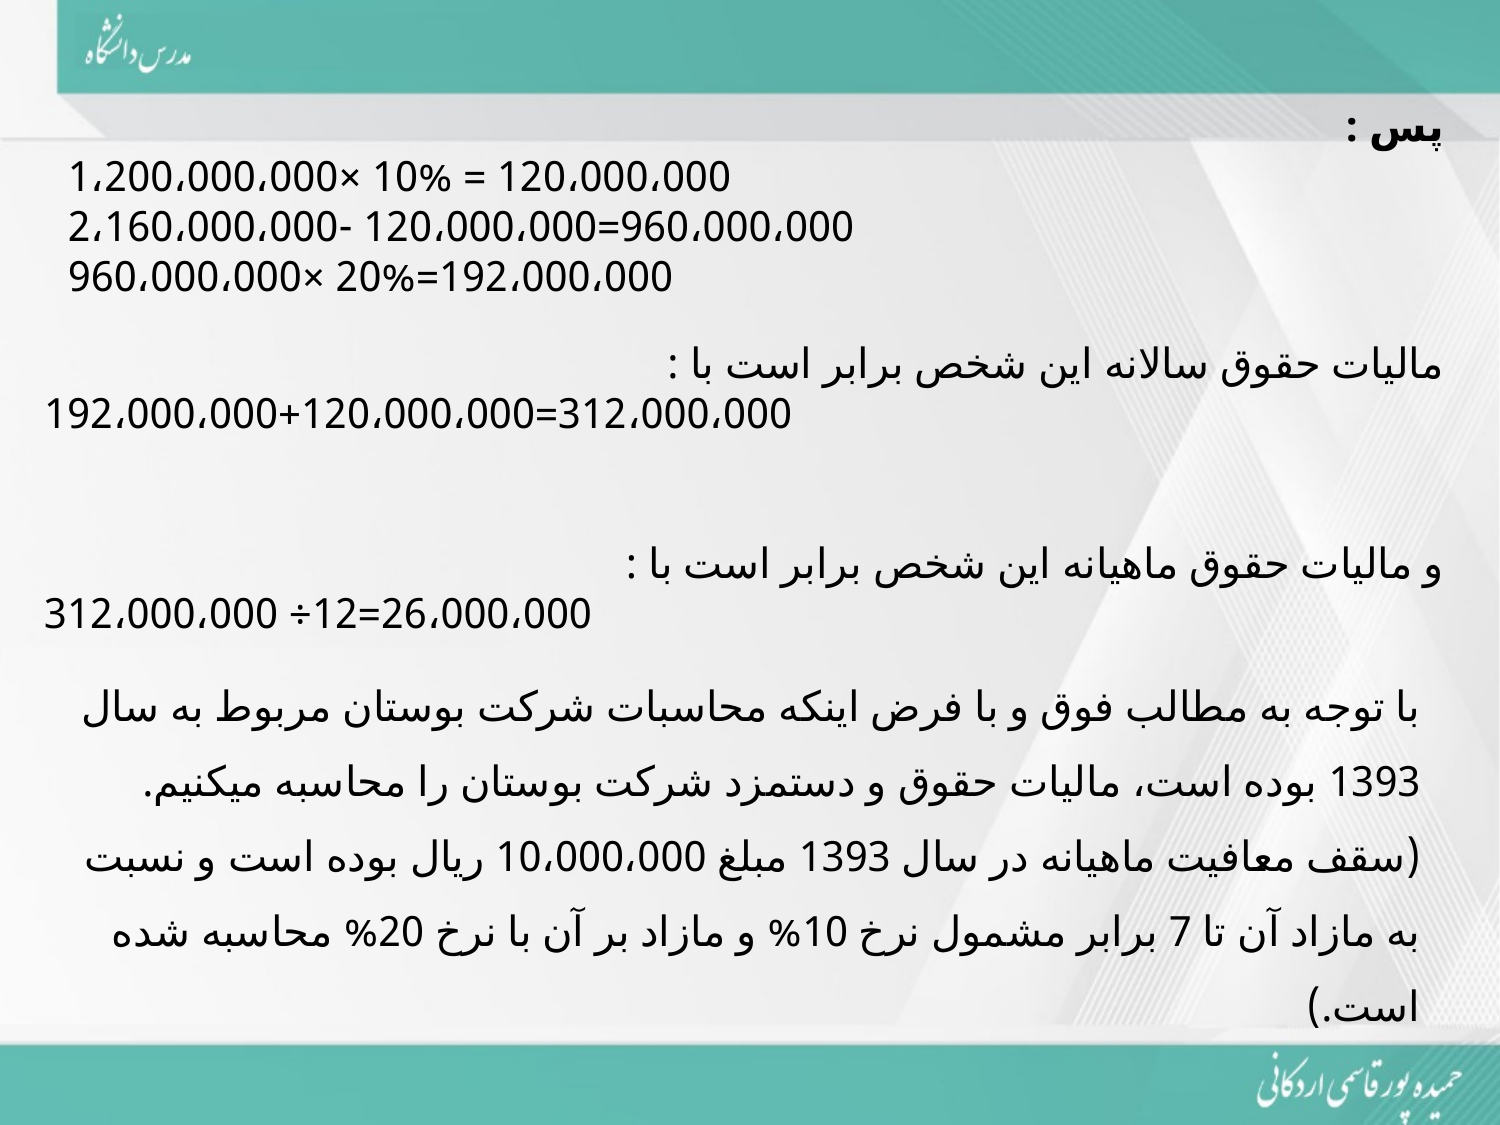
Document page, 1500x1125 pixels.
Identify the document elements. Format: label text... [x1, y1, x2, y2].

text_box پس : 120،000،000 = 10% ×1،200،000،000 960،000،000=120،000،000 -2،160،000،000 192،000،000=20% ×960،000،000 [53, 42, 1459, 278]
picture [0, 0, 1500, 1125]
text_box ماليات حقوق سالانه اين شخص برابر است با : 312،000،000=192،000،000+120،000،000 و ماليات حقوق ماهيانه اين شخص برابر است با : 26،000،000=12÷ 312،000،000 [29, 278, 1459, 644]
text_box با توجه به مطالب فوق و با فرض اينکه محاسبات شرکت بوستان مربوط به سال 1393 بوده است، ماليات حقوق و دستمزد شرکت بوستان را محاسبه مي­کنيم. (سقف معافيت ماهيانه در سال 1393 مبلغ 10،000،000 ريال بوده است و نسبت به مازاد آن تا 7 برابر مشمول نرخ 10% و مازاد بر آن با نرخ 20% محاسبه شده است.) [29, 647, 1436, 1038]
